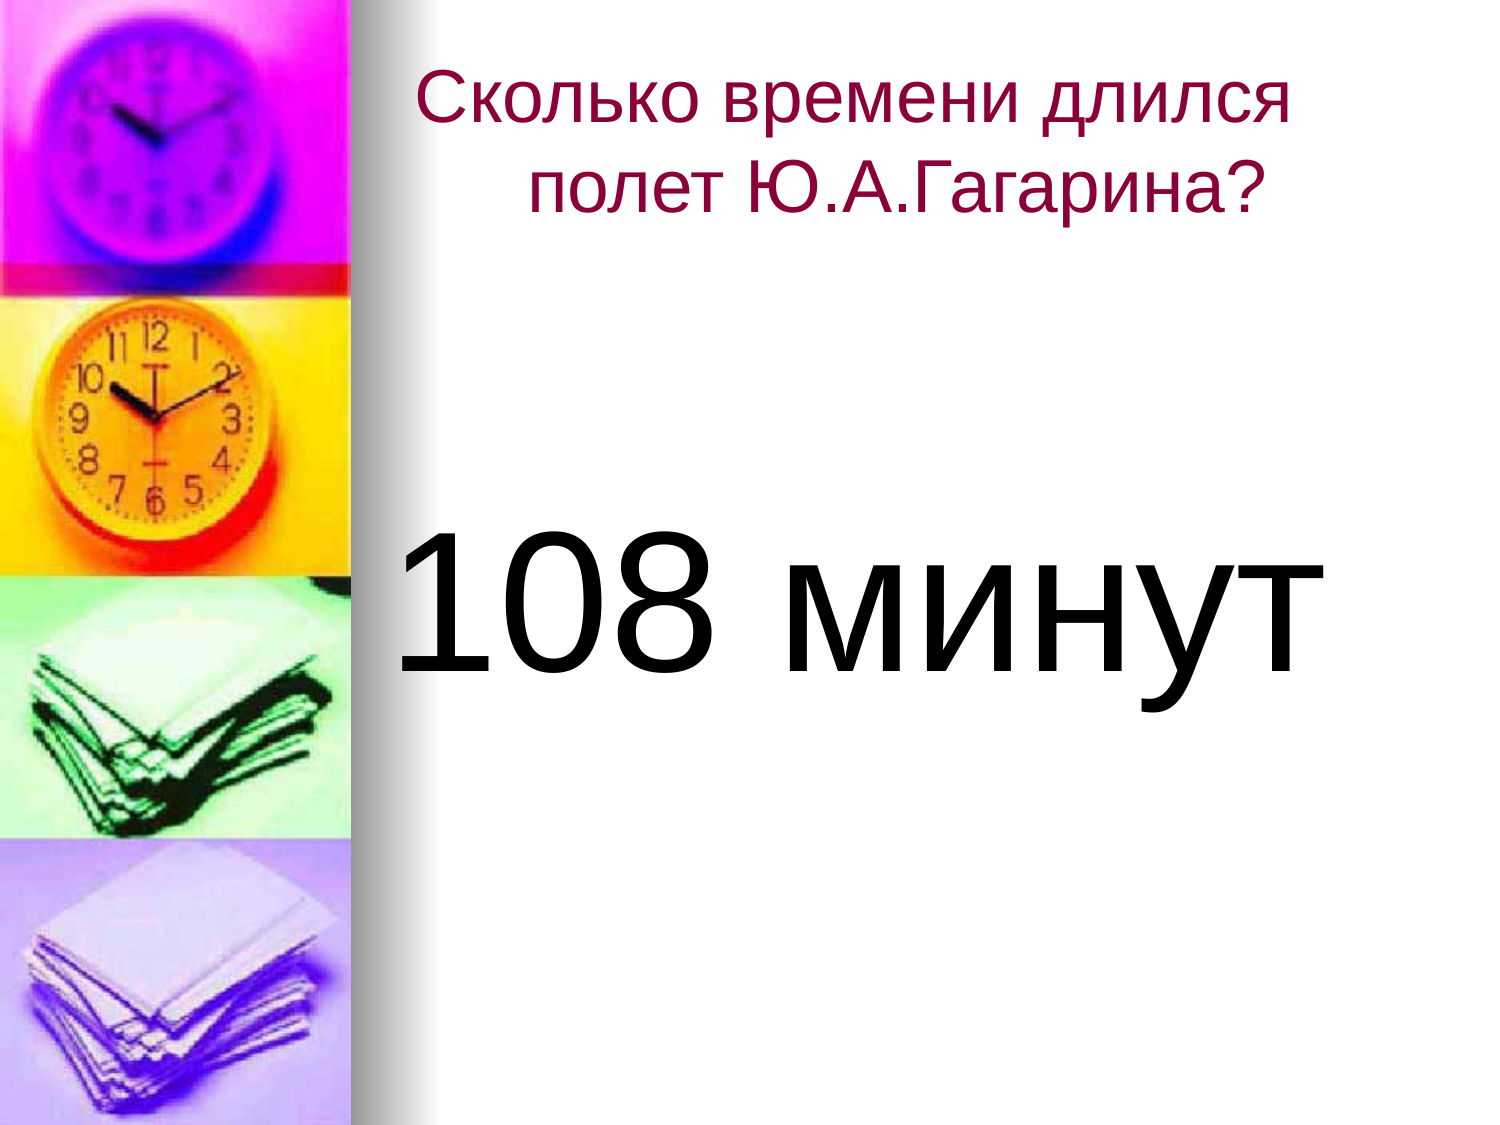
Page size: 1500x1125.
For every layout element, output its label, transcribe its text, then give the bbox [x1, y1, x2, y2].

list 108 минут [371, 491, 1423, 745]
title Сколько времени длился полет Ю.А.Гагарина? [399, 37, 1451, 238]
picture [0, 0, 351, 1125]
